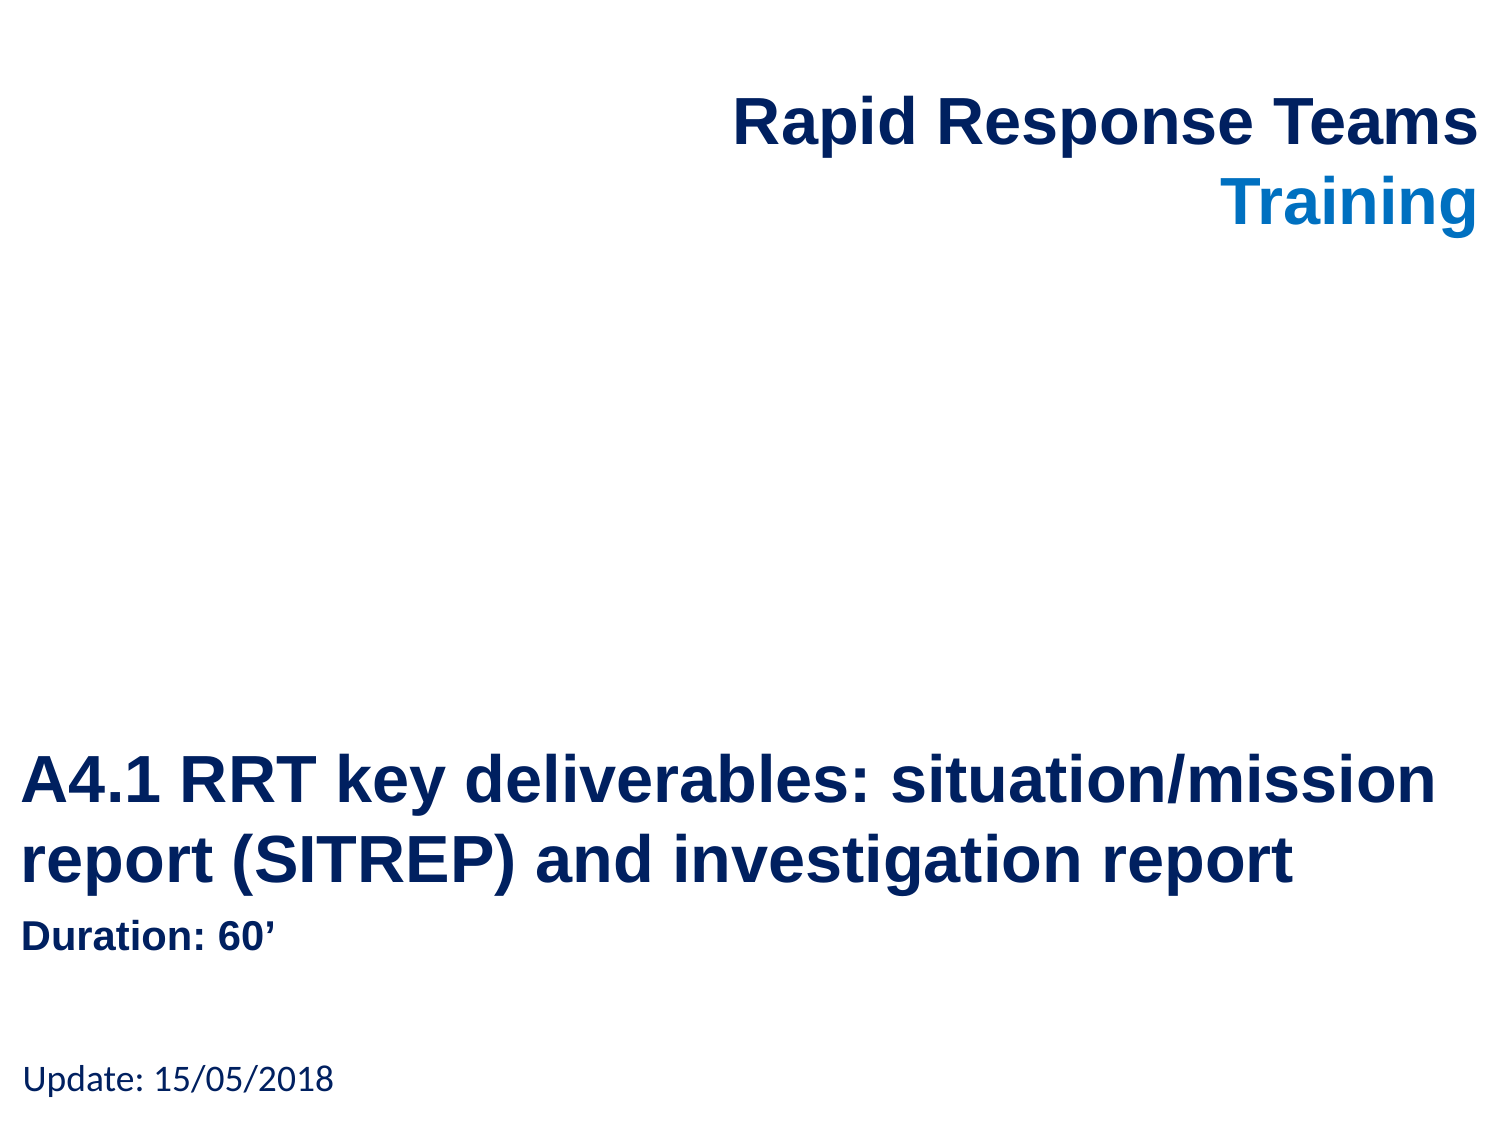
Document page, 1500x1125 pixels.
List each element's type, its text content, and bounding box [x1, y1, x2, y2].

text_box Update: 15/05/2018 [7, 1046, 350, 1107]
title Rapid Response Teams Training [596, 13, 1495, 302]
subtitle A4.1 RRT key deliverables: situation/mission report (SITREP) and investigation report Duration: 60’ [5, 727, 1477, 1006]
